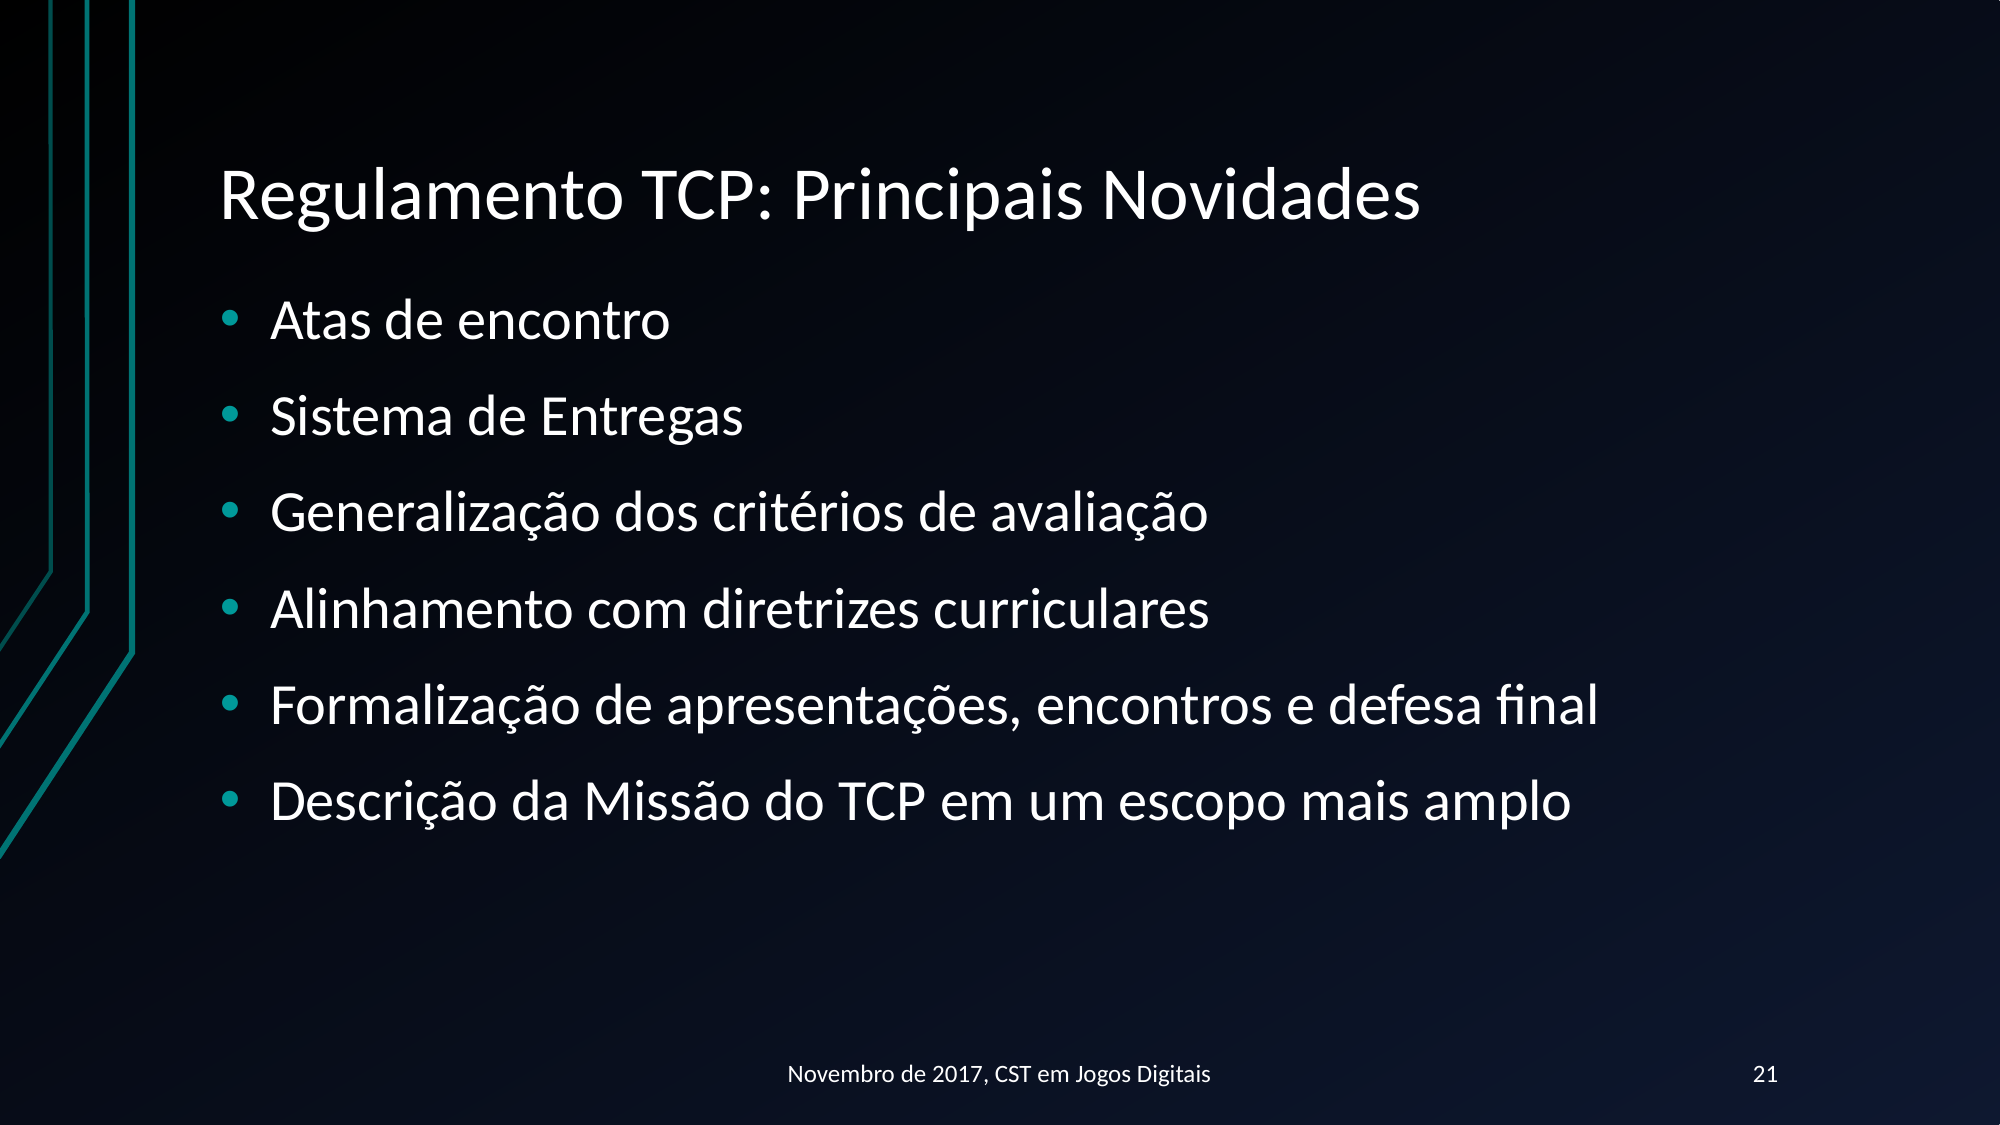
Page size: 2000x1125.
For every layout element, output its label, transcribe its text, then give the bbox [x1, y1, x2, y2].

slide_number 21 [1732, 1042, 1900, 1103]
title Regulamento TCP: Principais Novidades [199, 45, 1900, 246]
footer Novembro de 2017, CST em Jogos Digitais [566, 1042, 1433, 1103]
list Atas de encontro Sistema de Entregas Generalização dos critérios de avaliação Alinhamento com diretrizes curriculares Formalização de apresentações, encontros e defesa final Descrição da Missão do TCP em um escopo mais amplo [199, 279, 1900, 1012]
